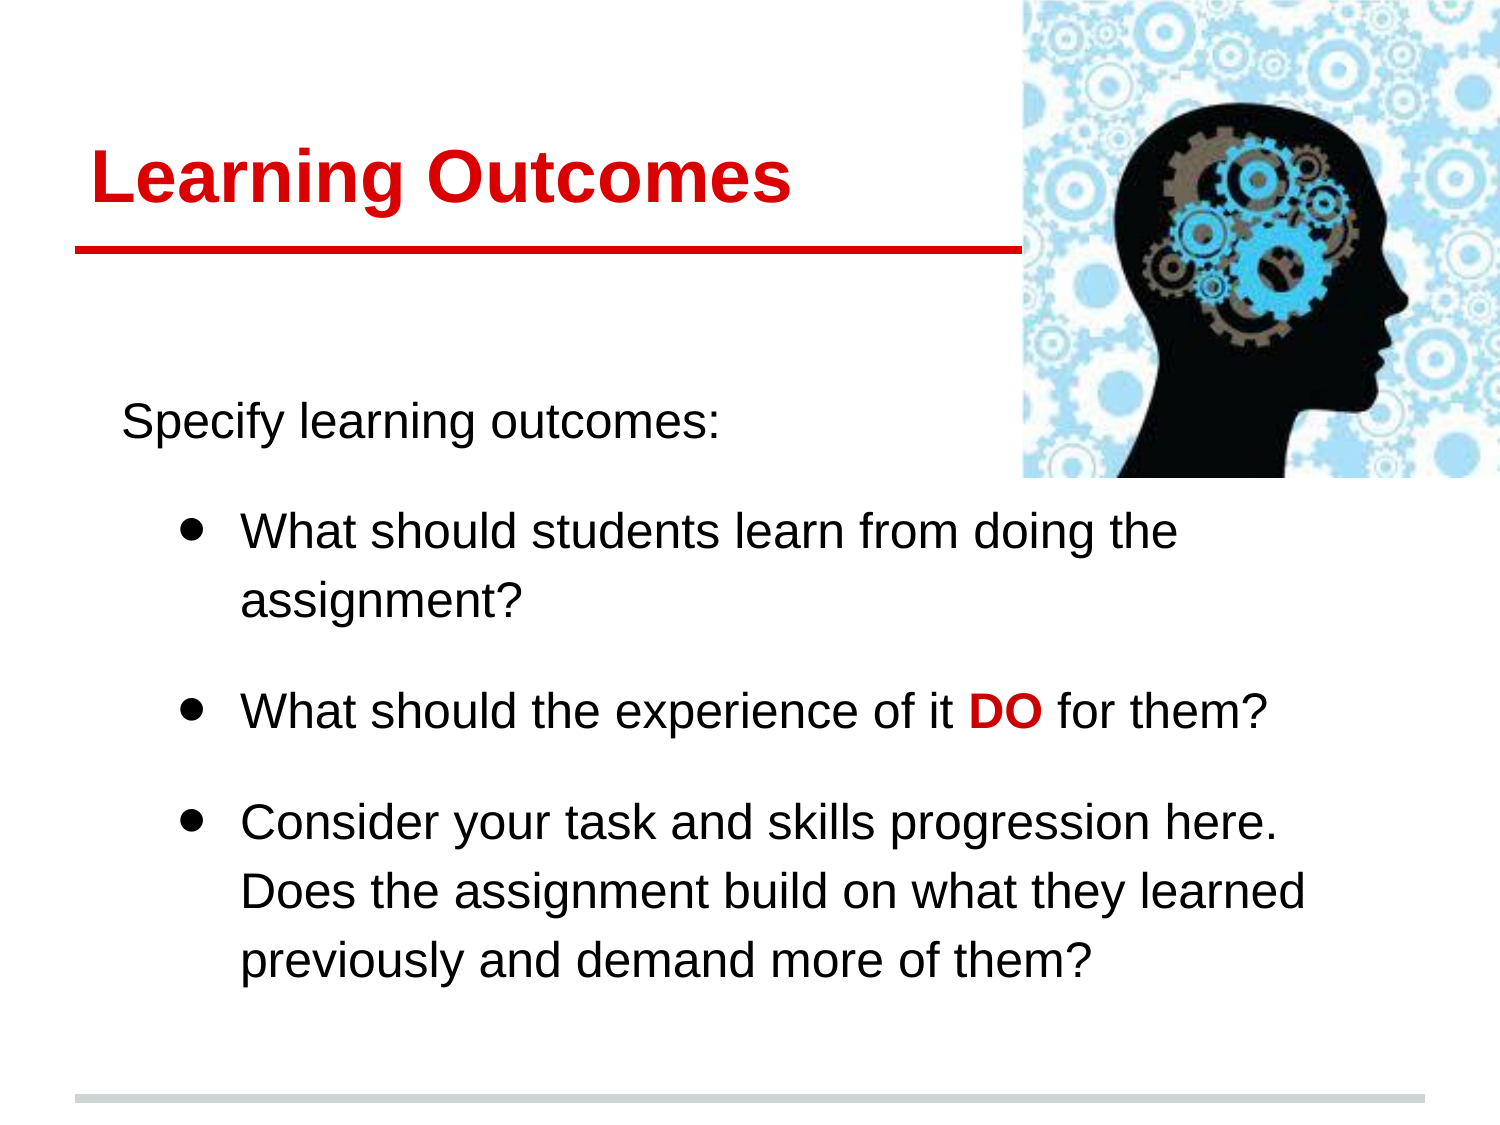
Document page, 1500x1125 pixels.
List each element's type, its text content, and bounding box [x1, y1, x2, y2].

picture [1021, 0, 1500, 479]
title Learning Outcomes [75, 45, 1016, 233]
list Specify learning outcomes: What should students learn from doing the assignment? What should the experience of it DO for them? Consider your task and skills progression here. Does the assignment build on what they learned previously and demand more of them? [75, 262, 1425, 1078]
